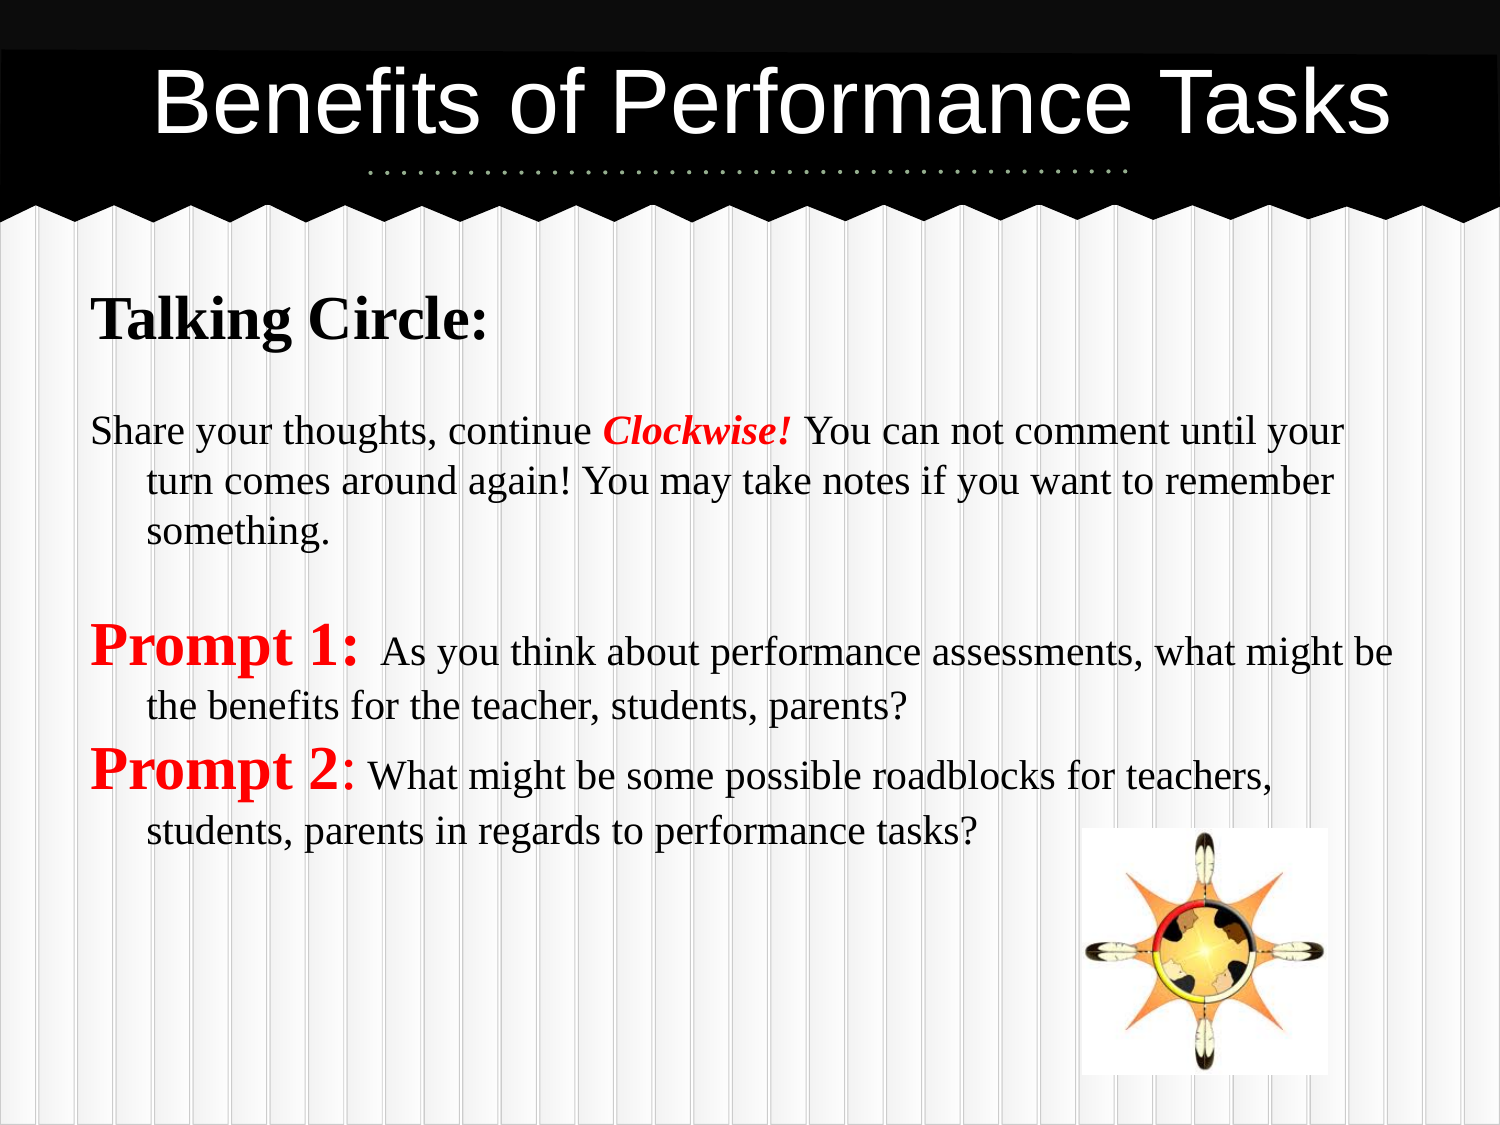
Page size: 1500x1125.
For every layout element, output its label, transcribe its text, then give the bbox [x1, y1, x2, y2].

text_box [1081, 828, 1328, 1075]
title Benefits of Performance Tasks [75, 2, 1425, 191]
list Talking Circle: Share your thoughts, continue Clockwise! You can not comment until your turn comes around again! You may take notes if you want to remember something. Prompt 1: As you think about performance assessments, what might be the benefits for the teacher, students, parents? Prompt 2: What might be some possible roadblocks for teachers, students, parents in regards to performance tasks? [75, 262, 1425, 1057]
